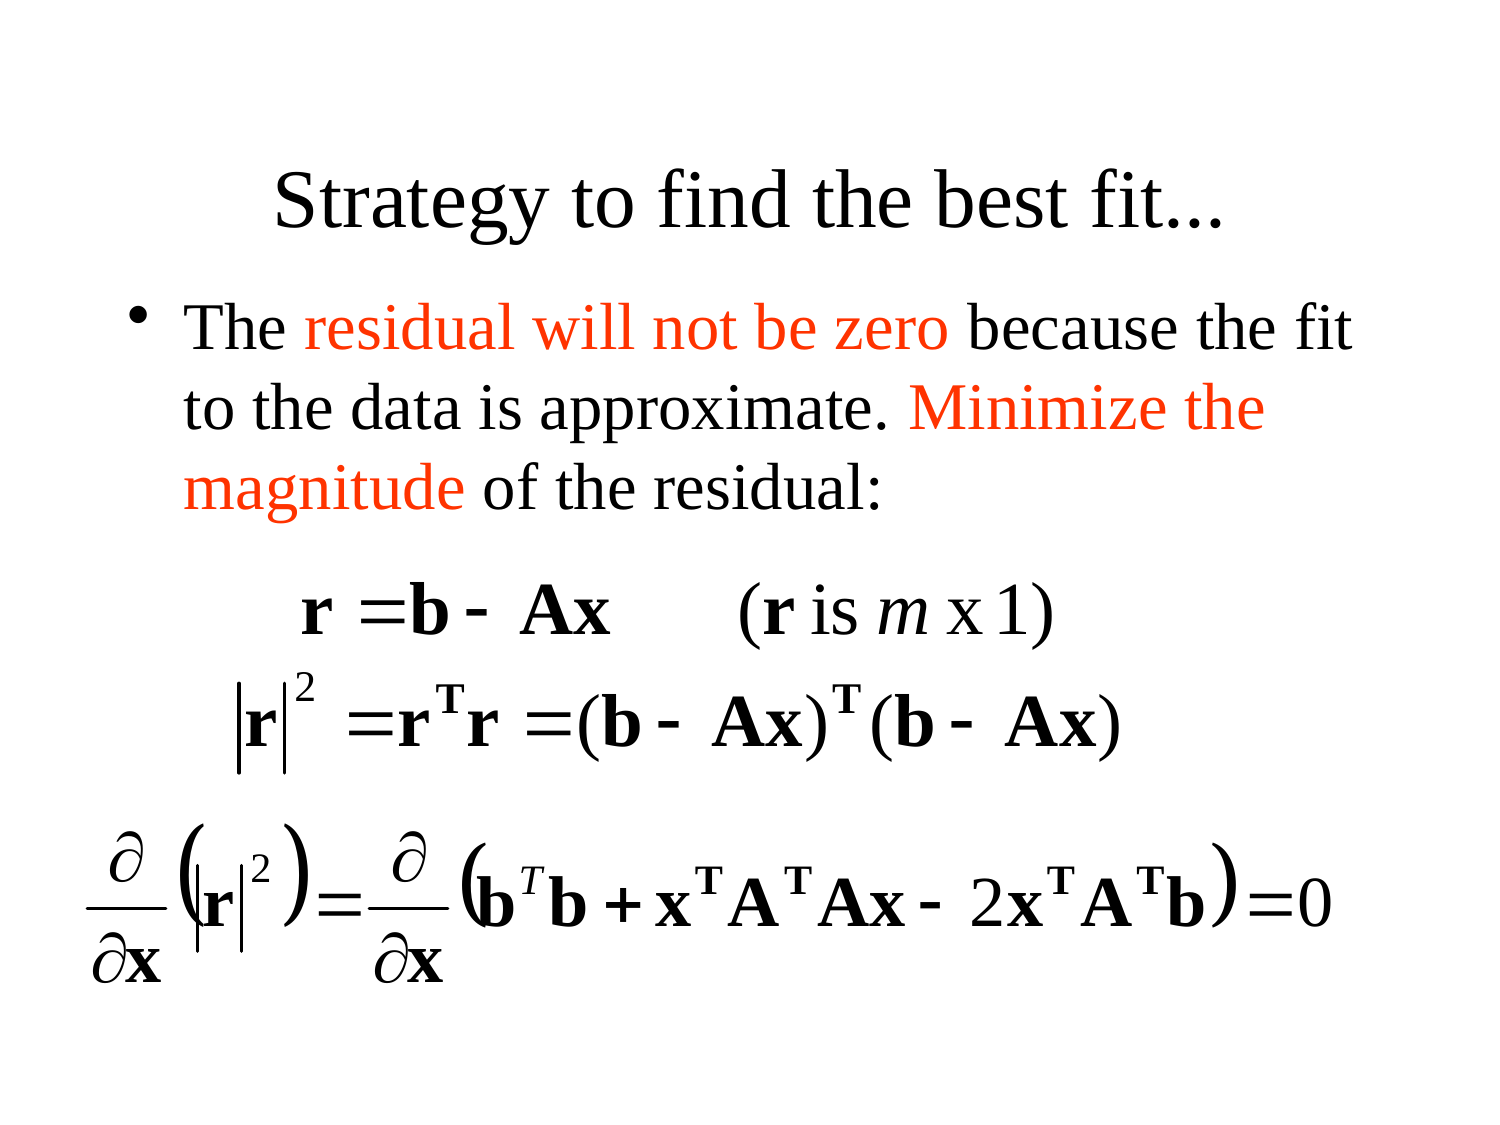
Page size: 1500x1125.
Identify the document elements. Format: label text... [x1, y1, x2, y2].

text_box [74, 812, 1348, 999]
title Strategy to find the best fit... [112, 99, 1388, 274]
list The residual will not be zero because the fit to the data is approximate. Minimize the magnitude of the residual: [112, 274, 1388, 576]
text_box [224, 562, 1138, 788]
